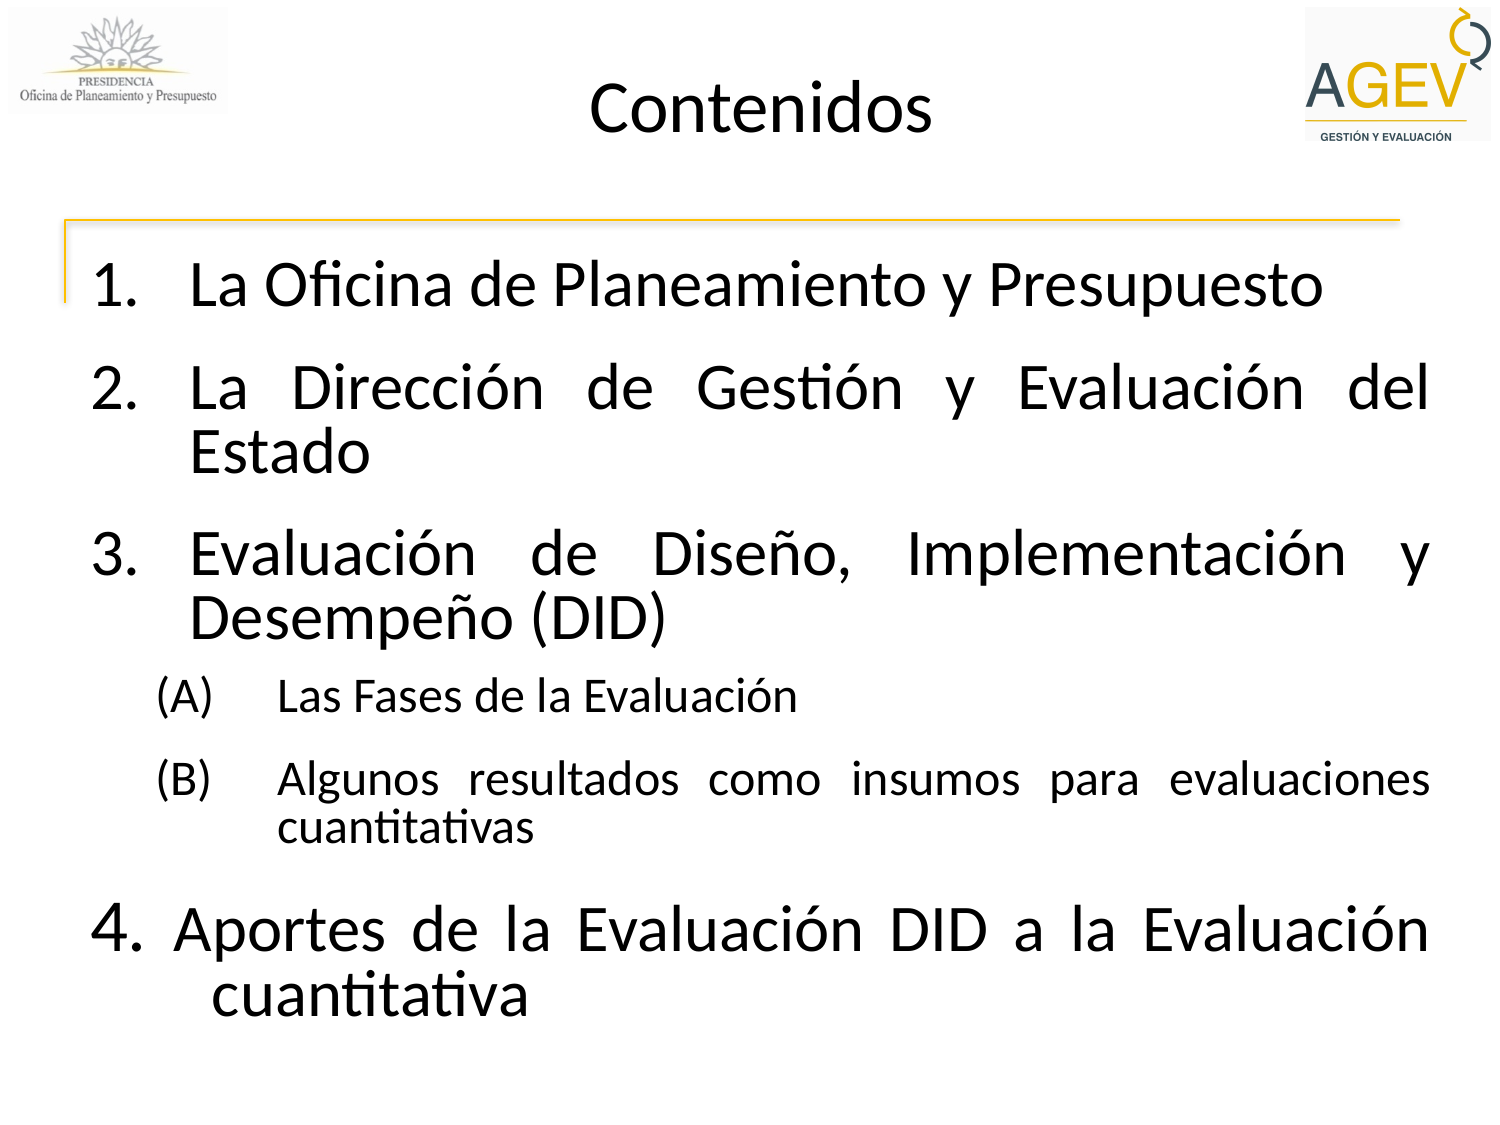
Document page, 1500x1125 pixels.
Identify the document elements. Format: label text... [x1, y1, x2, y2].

picture [1305, 7, 1491, 141]
list La Oficina de Planeamiento y Presupuesto La Dirección de Gestión y Evaluación del Estado Evaluación de Diseño, Implementación y Desempeño (DID) Las Fases de la Evaluación Algunos resultados como insumos para evaluaciones cuantitativas 4. Aportes de la Evaluación DID a la Evaluación cuantitativa [74, 247, 1448, 1125]
title Contenidos [241, 8, 1282, 197]
picture [8, 7, 228, 114]
